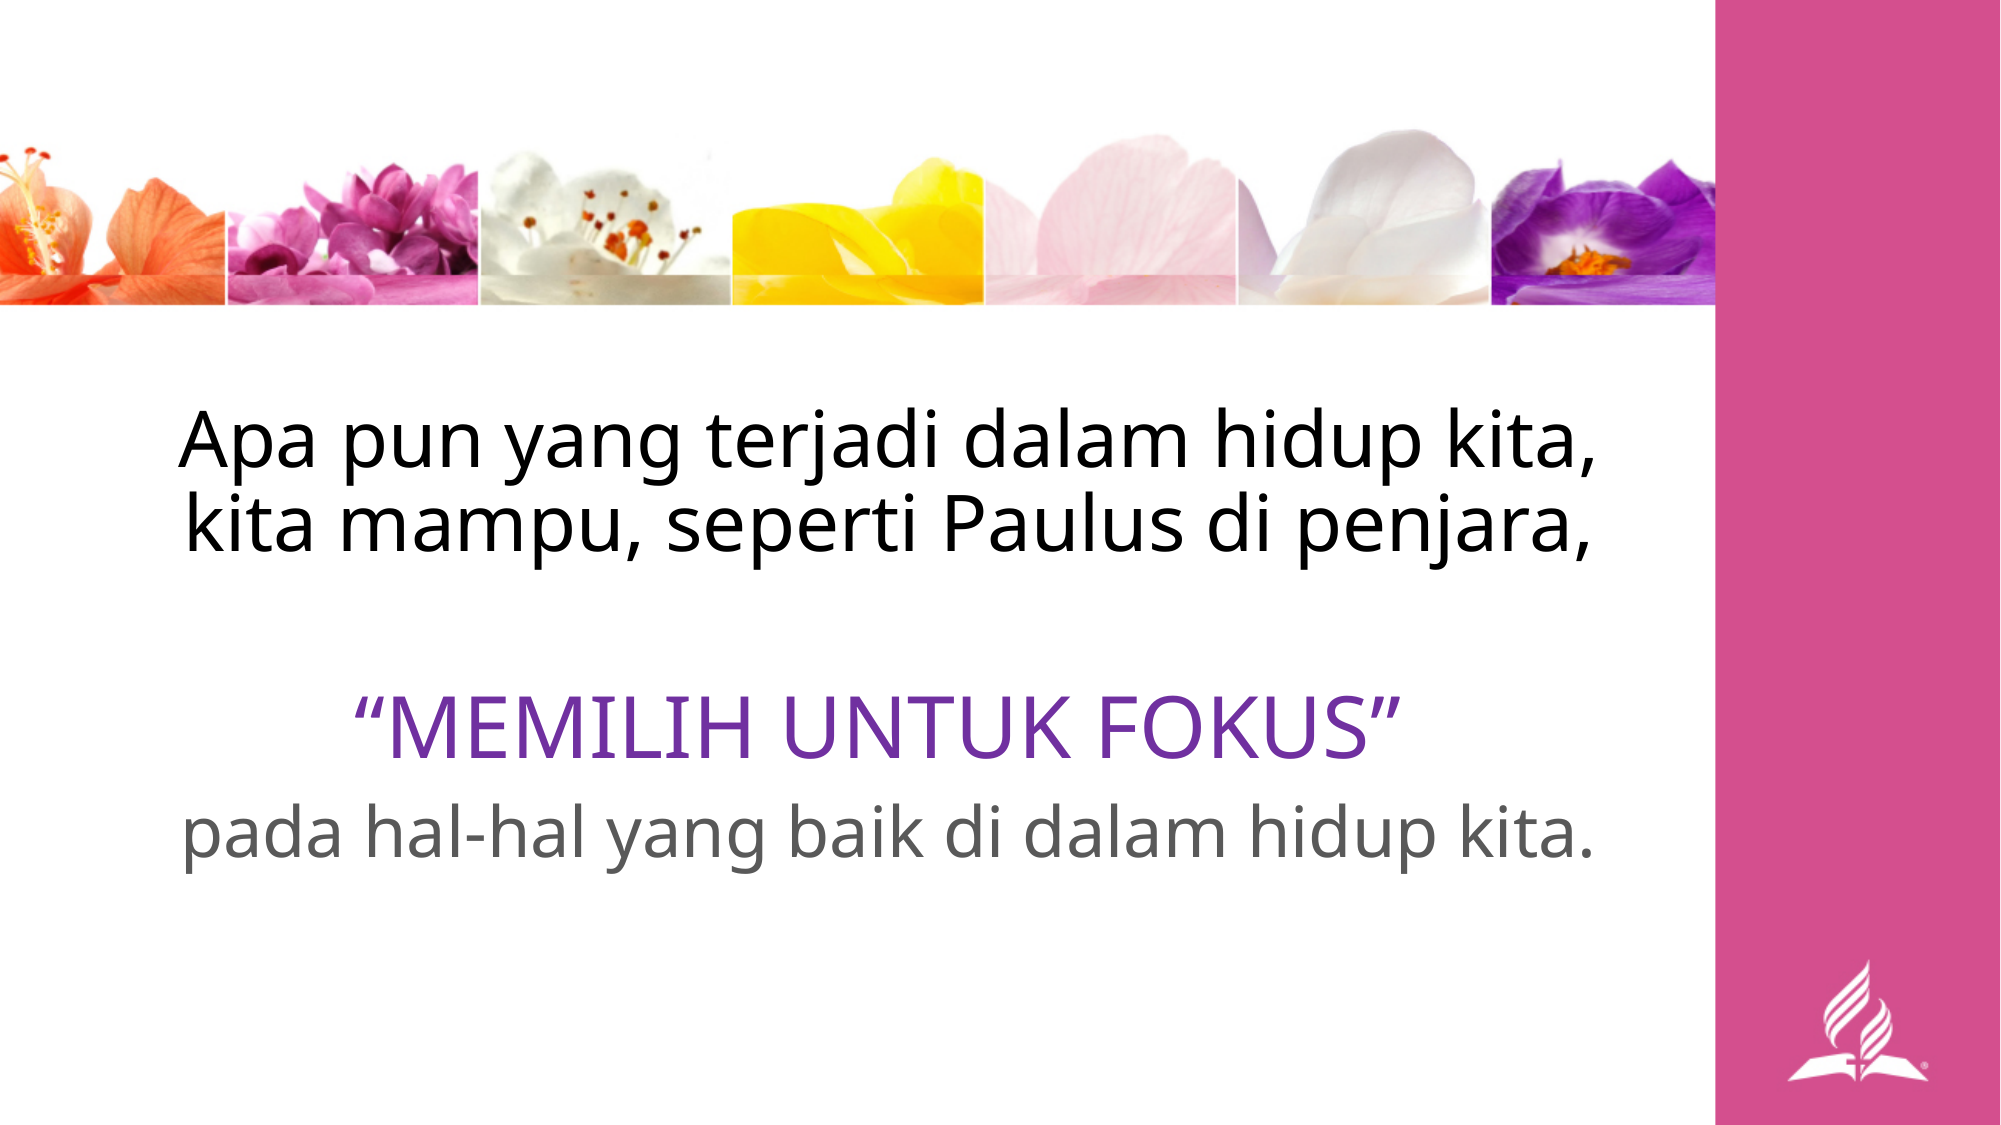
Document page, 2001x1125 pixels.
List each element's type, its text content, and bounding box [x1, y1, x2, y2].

picture [0, 0, 2001, 1125]
list Apa pun yang terjadi dalam hidup kita, kita mampu, seperti Paulus di penjara, “MEMILIH UNTUK FOKUS” pada hal-hal yang baik di dalam hidup kita. [137, 392, 1642, 1014]
